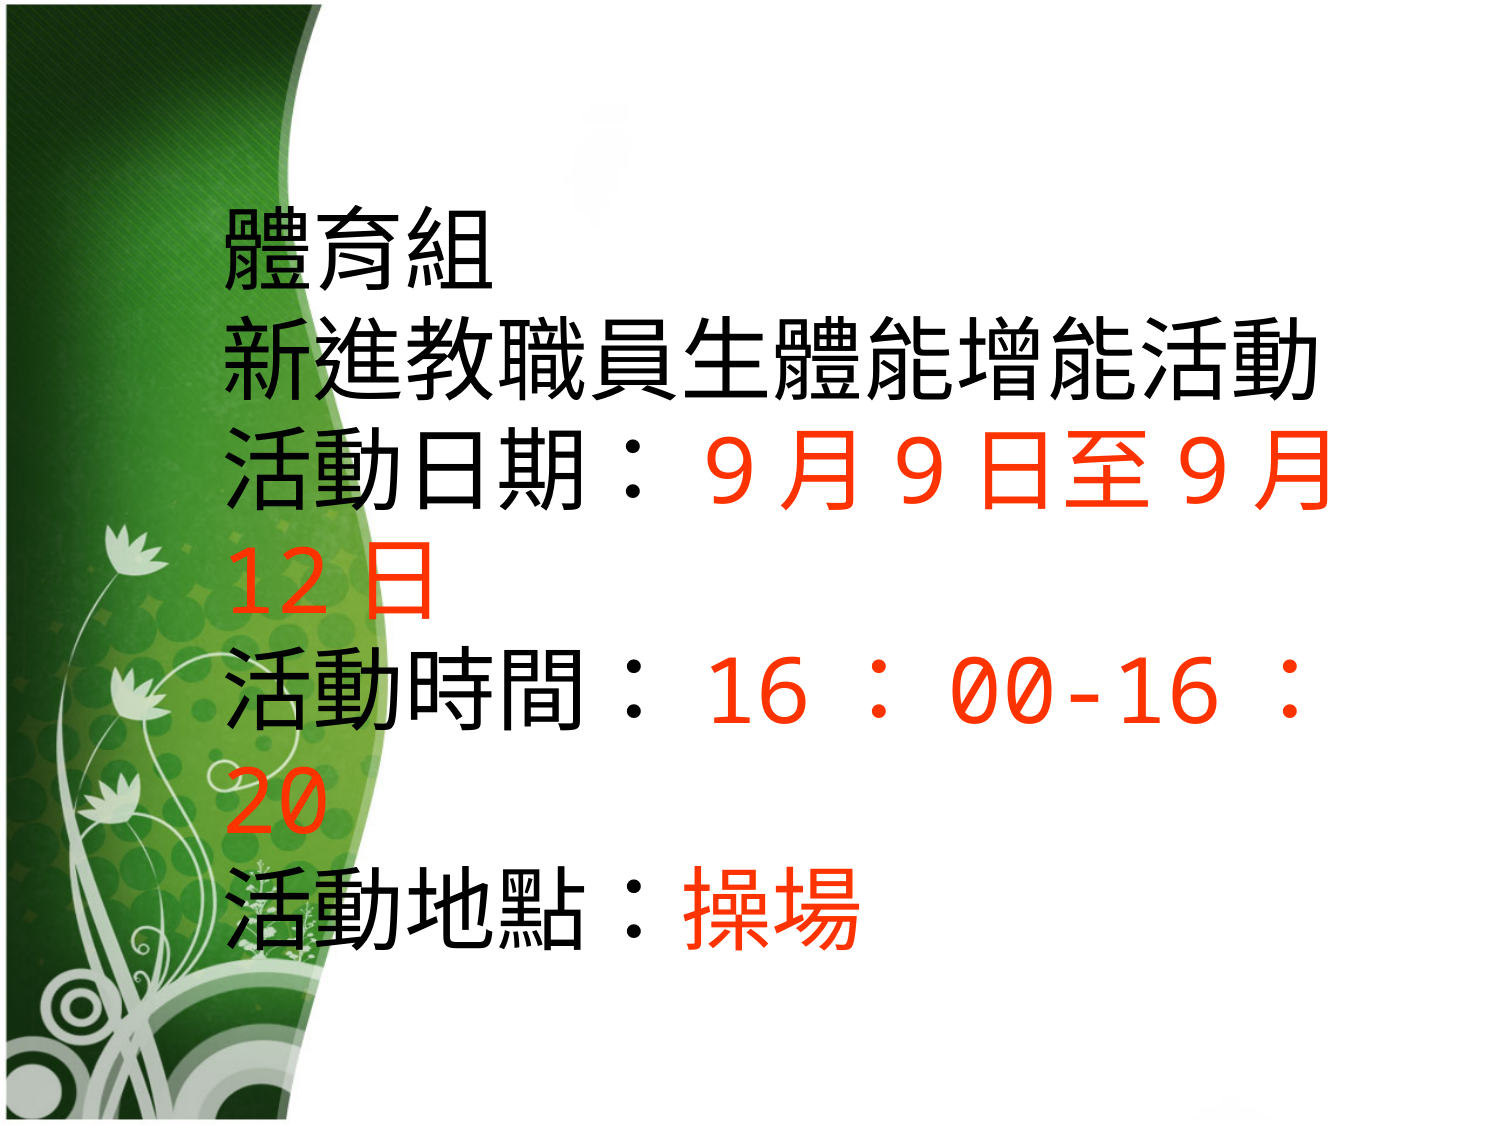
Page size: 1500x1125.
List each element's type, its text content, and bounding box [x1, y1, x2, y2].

picture [0, 0, 1500, 1125]
text_box 體育組 新進教職員生體能增能活動 活動日期：9月9日至9月12日 活動時間：16：00-16：20 活動地點：操場 [206, 184, 1483, 1079]
